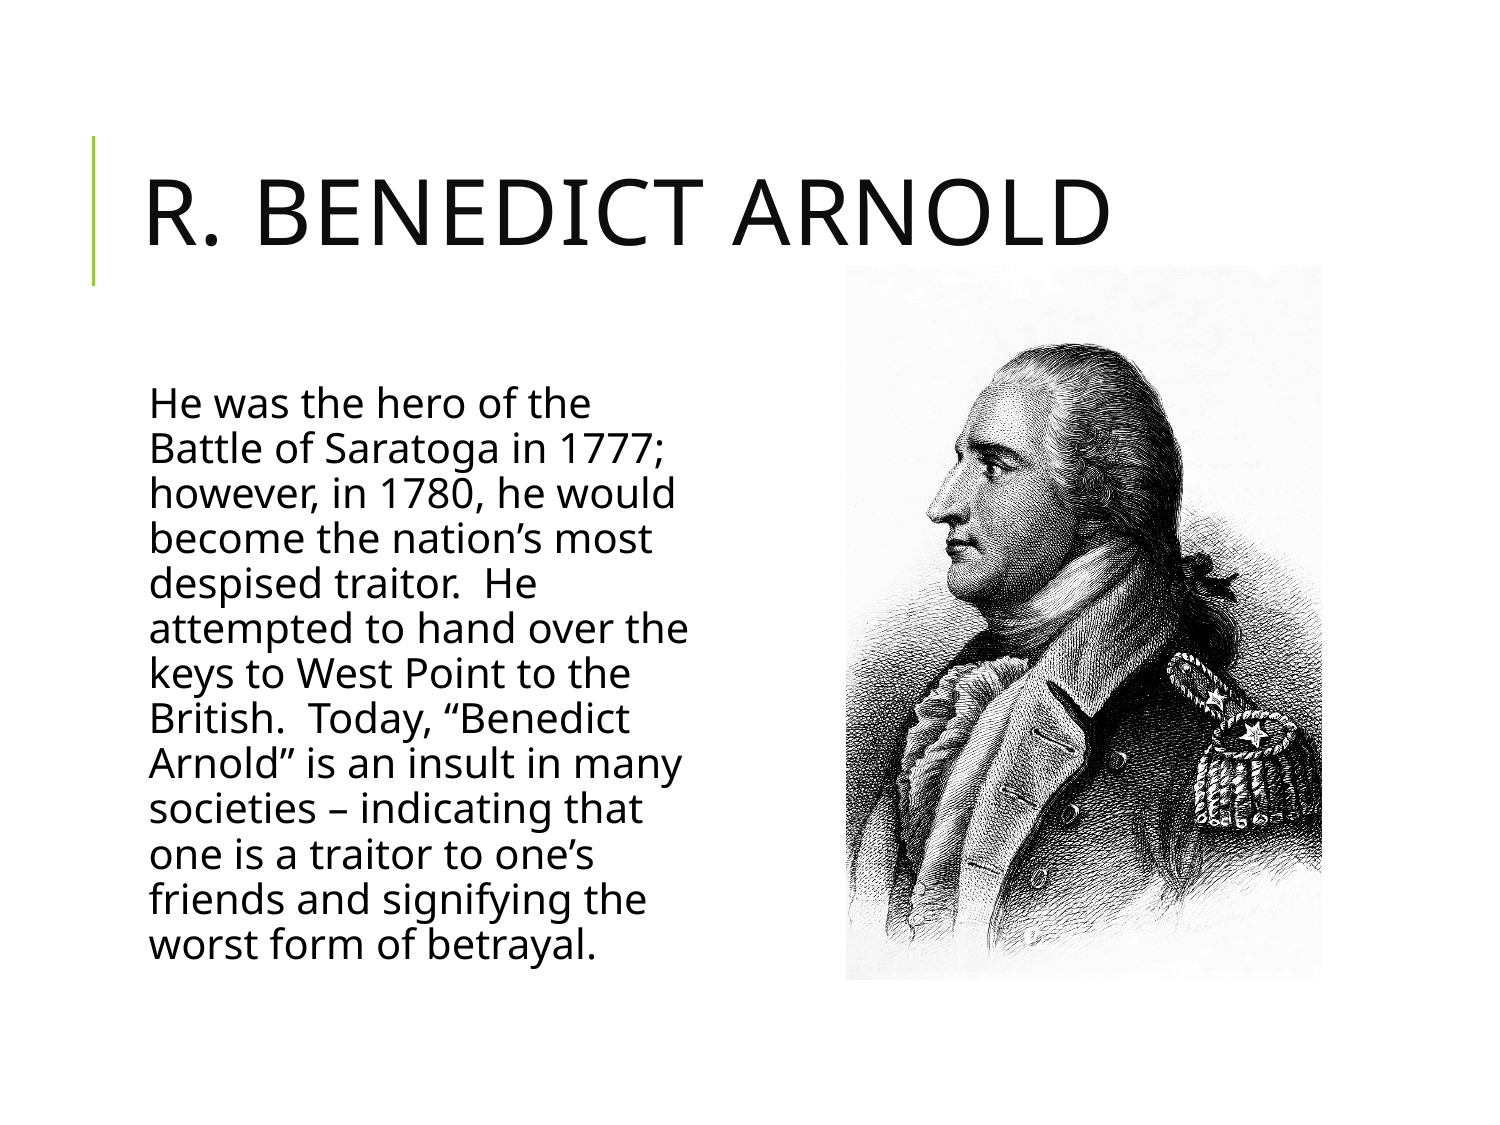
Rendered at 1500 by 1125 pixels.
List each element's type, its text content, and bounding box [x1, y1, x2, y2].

title R. Benedict arnold [126, 96, 1322, 342]
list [846, 265, 1323, 980]
list He was the hero of the Battle of Saratoga in 1777; however, in 1780, he would become the nation’s most despised traitor. He attempted to hand over the keys to West Point to the British. Today, “Benedict Arnold” is an insult in many societies – indicating that one is a traitor to one’s friends and signifying the worst form of betrayal. [126, 375, 711, 1035]
